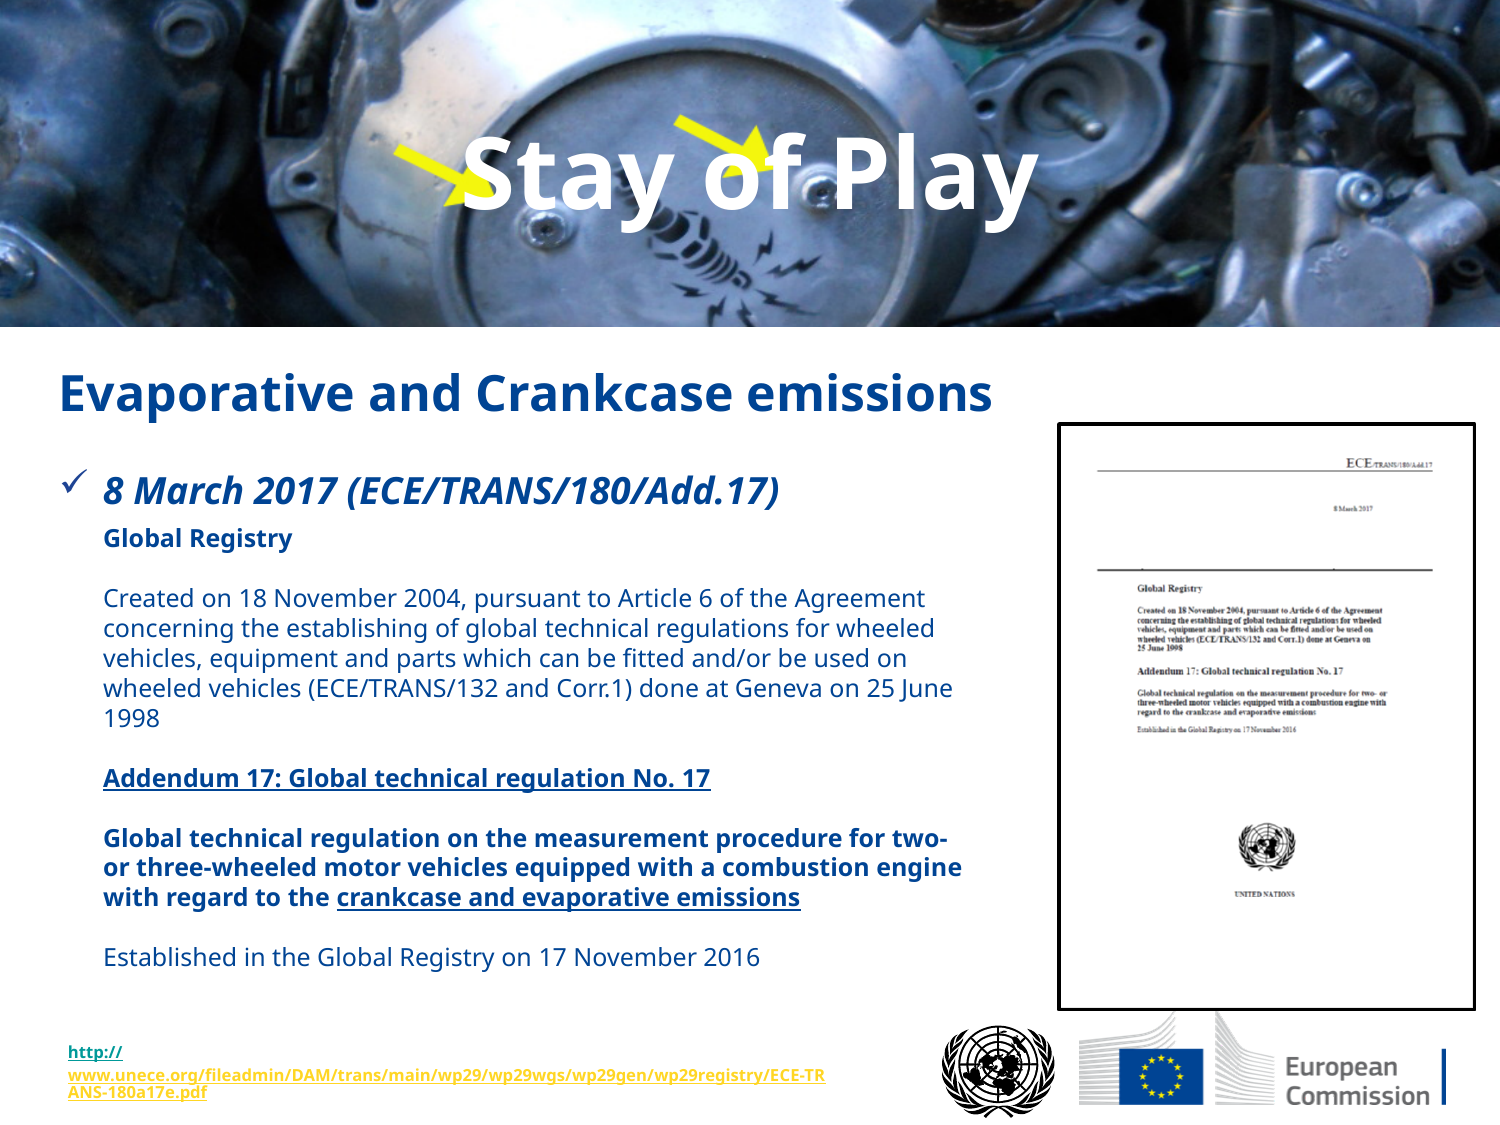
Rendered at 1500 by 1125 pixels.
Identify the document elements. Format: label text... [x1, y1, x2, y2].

text_box Global Registry Created on 18 November 2004, pursuant to Article 6 of the Agreement concerning the establishing of global technical regulations for wheeled vehicles, equipment and parts which can be fitted and/or be used on wheeled vehicles (ECE/TRANS/132 and Corr.1) done at Geneva on 25 June 1998 Addendum 17: Global technical regulation No. 17 Global technical regulation on the measurement procedure for two- or three-wheeled motor vehicles equipped with a combustion engine with regard to the crankcase and evaporative emissions Established in the Global Registry on 17 November 2016 [88, 515, 987, 980]
text_box http://www.unece.org/fileadmin/DAM/trans/main/wp29/wp29wgs/wp29gen/wp29registry/ECE-TRANS-180a17e.pdf [53, 1034, 846, 1116]
picture [0, 0, 1500, 327]
title Evaporative and Crankcase emissions [0, 333, 1500, 429]
picture [1056, 422, 1476, 1106]
list 8 March 2017 (ECE/TRANS/180/Add.17) [0, 429, 1051, 516]
